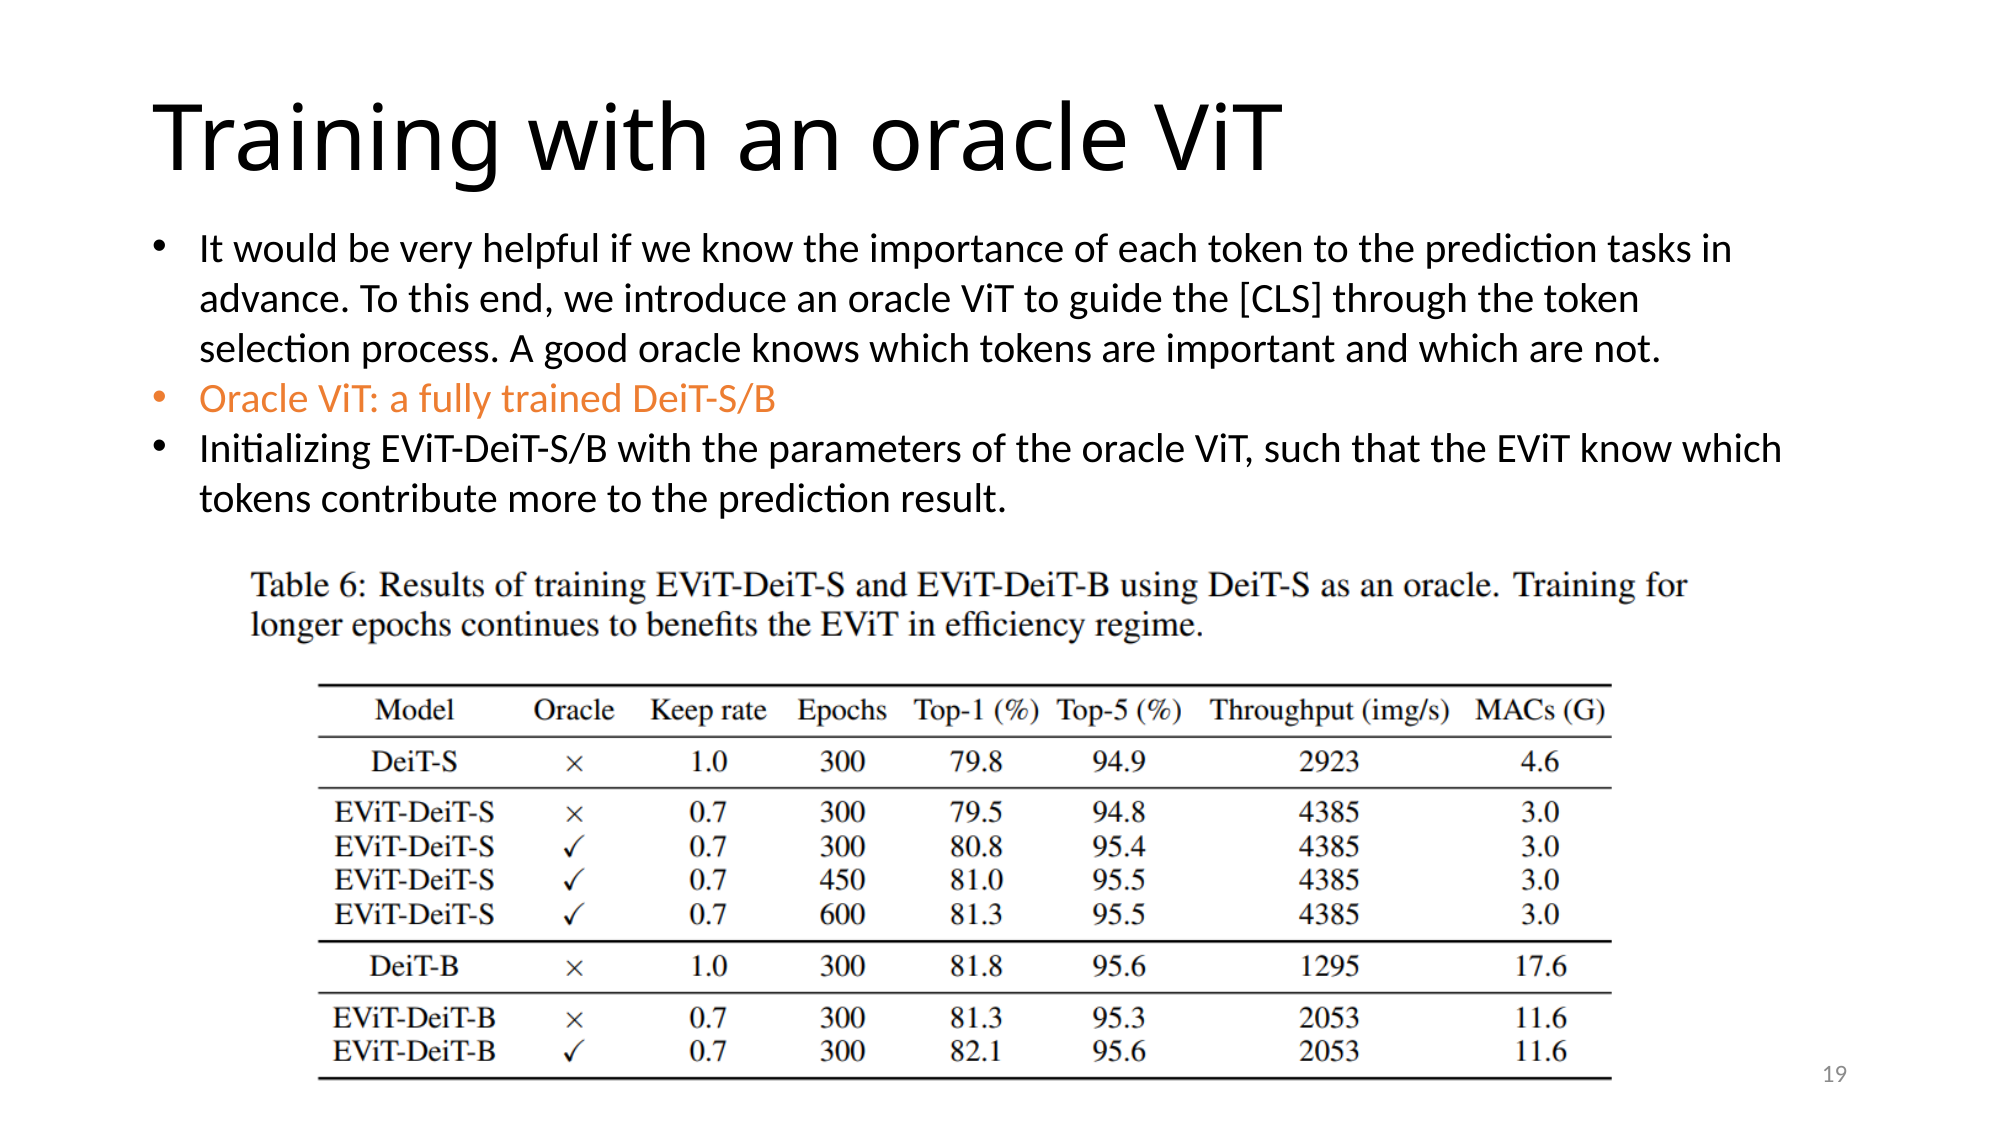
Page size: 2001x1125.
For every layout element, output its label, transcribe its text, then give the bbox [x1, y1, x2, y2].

title Training with an oracle ViT [137, 32, 1915, 250]
slide_number 19 [1412, 1042, 1863, 1103]
text_box It would be very helpful if we know the importance of each token to the prediction tasks in advance. To this end, we introduce an oracle ViT to guide the [CLS] through the token selection process. A good oracle knows which tokens are important and which are not. Oracle ViT: a fully trained DeiT-S/B Initializing EViT-DeiT-S/B with the parameters of the oracle ViT, such that the EViT know which tokens contribute more to the prediction result. [137, 213, 1811, 528]
picture [228, 552, 1719, 1093]
